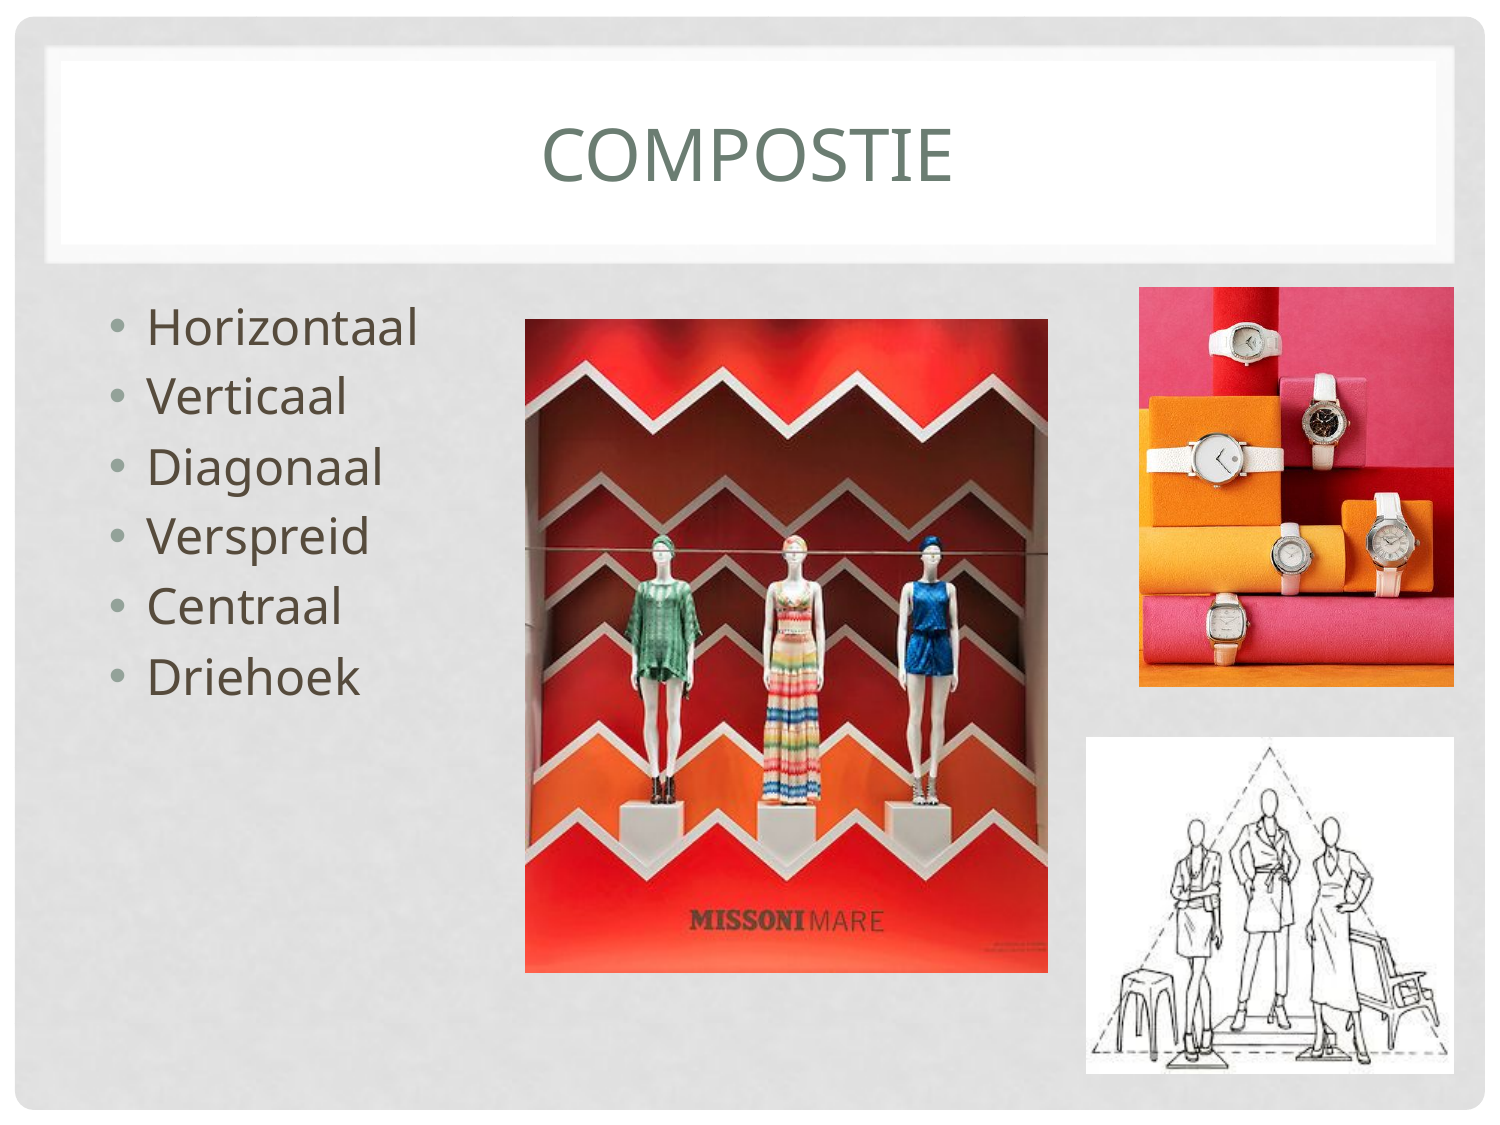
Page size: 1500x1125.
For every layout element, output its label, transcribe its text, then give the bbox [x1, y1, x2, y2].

picture [1139, 287, 1454, 687]
title Compostie [69, 66, 1425, 238]
picture [1086, 737, 1454, 1074]
list Horizontaal Verticaal Diagonaal Verspreid Centraal Driehoek [75, 287, 1425, 1005]
picture [525, 319, 1048, 973]
